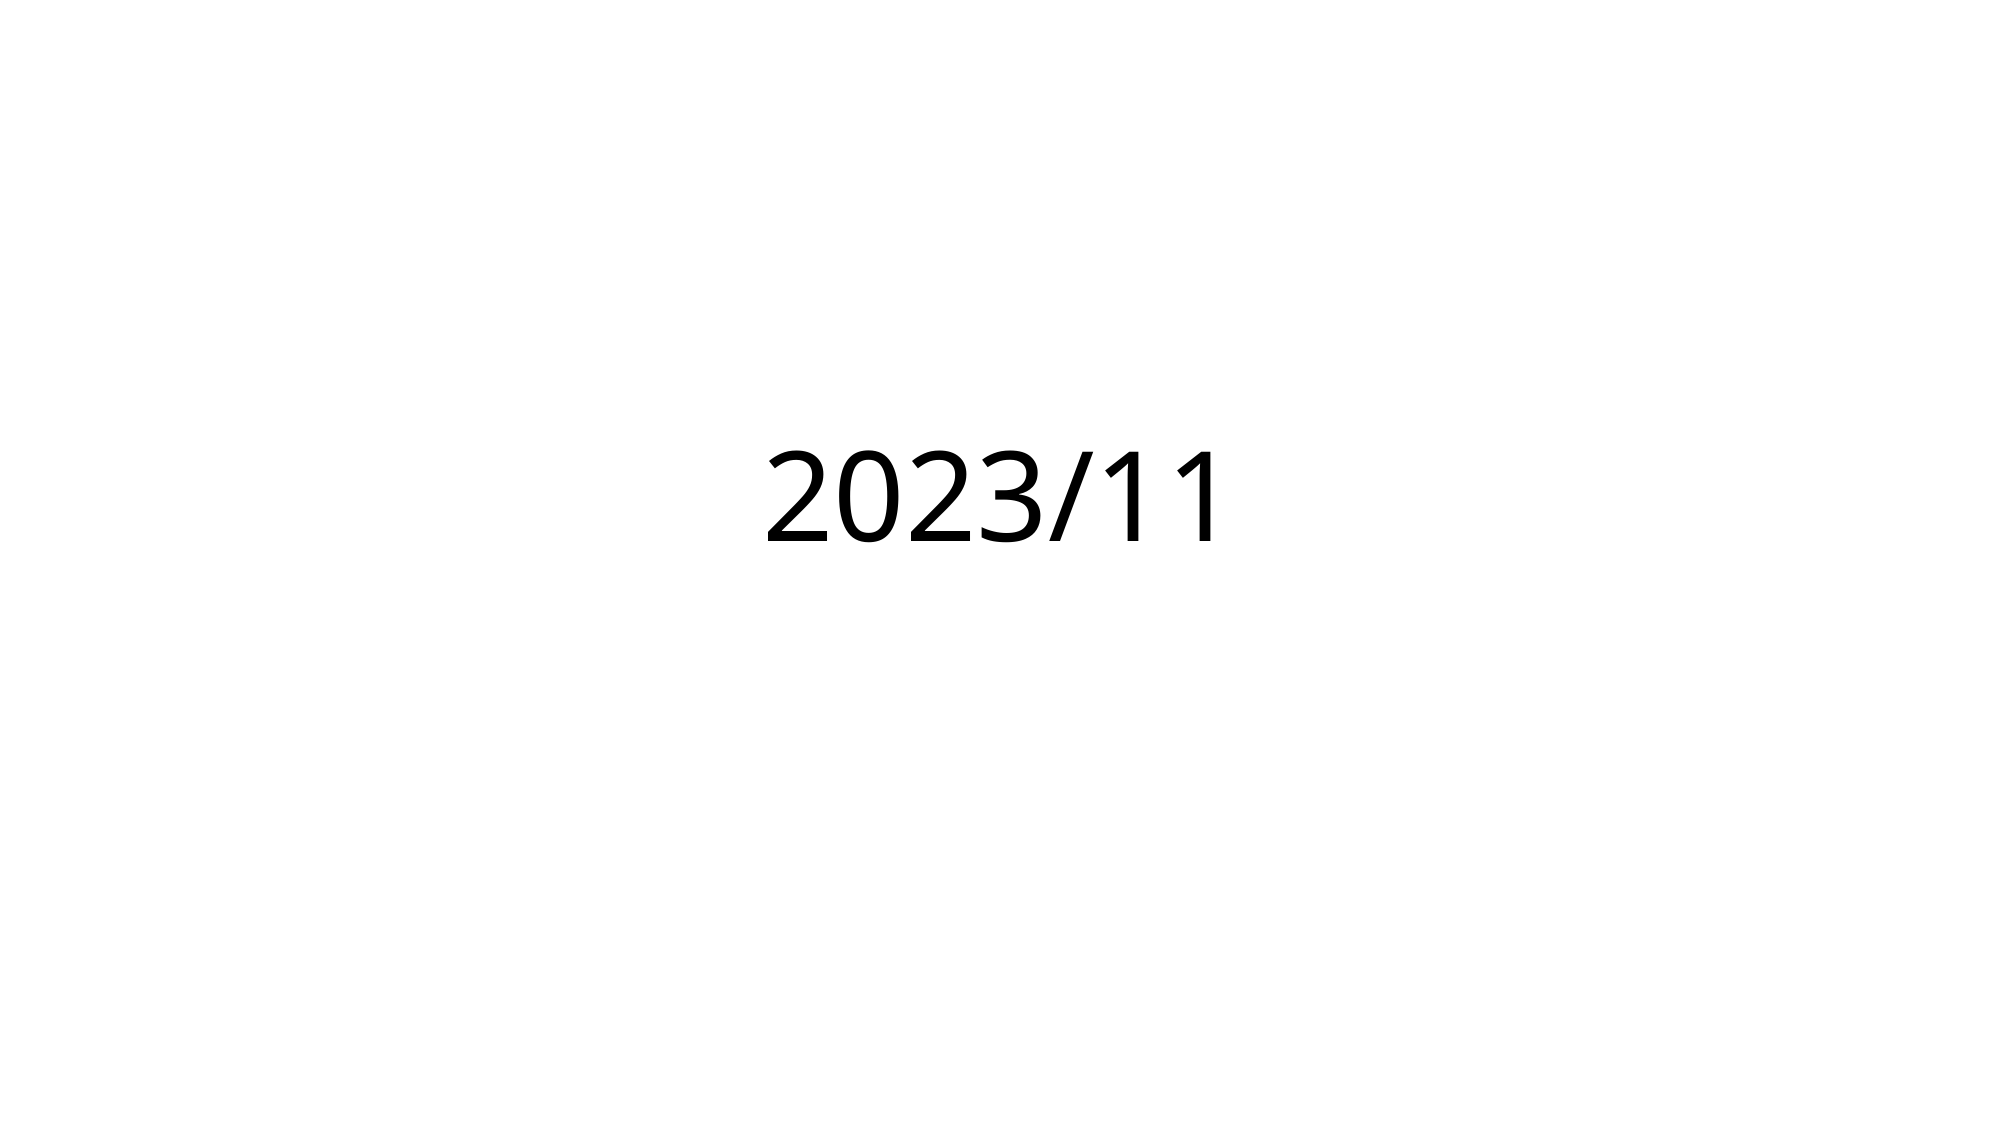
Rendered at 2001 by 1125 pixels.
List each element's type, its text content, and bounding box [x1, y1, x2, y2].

title 2023/11 [249, 184, 1750, 576]
